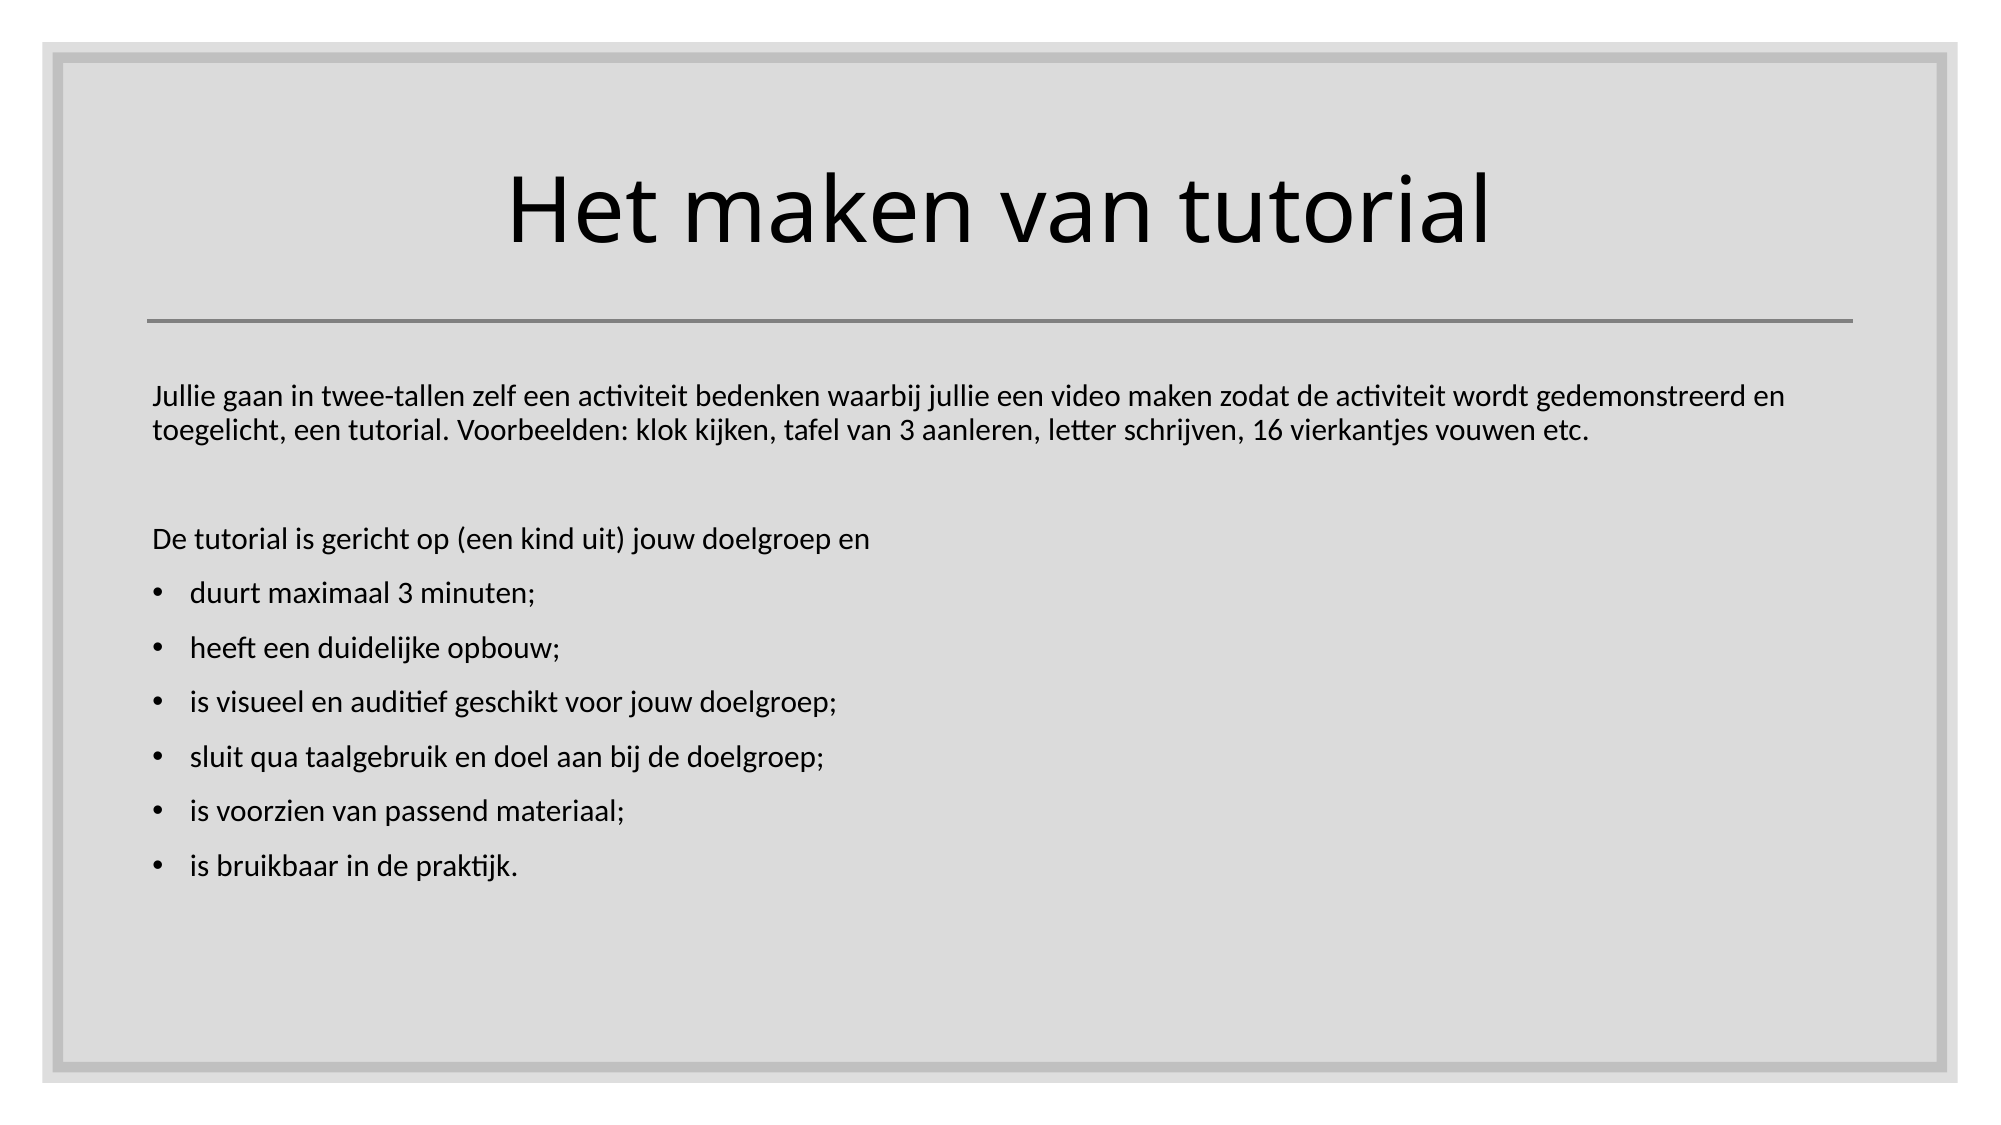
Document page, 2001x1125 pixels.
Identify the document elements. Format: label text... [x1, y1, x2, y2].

list Jullie gaan in twee-tallen zelf een activiteit bedenken waarbij jullie een video maken zodat de activiteit wordt gedemonstreerd en toegelicht, een tutorial. Voorbeelden: klok kijken, tafel van 3 aanleren, letter schrijven, 16 vierkantjes vouwen etc. De tutorial is gericht op (een kind uit) jouw doelgroep en duurt maximaal 3 minuten; heeft een duidelijke opbouw; is visueel en auditief geschikt voor jouw doelgroep; sluit qua taalgebruik en doel aan bij de doelgroep; is voorzien van passend materiaal; is bruikbaar in de praktijk. [137, 372, 1863, 973]
text_box [52, 51, 1948, 1073]
title Het maken van tutorial [137, 103, 1863, 322]
